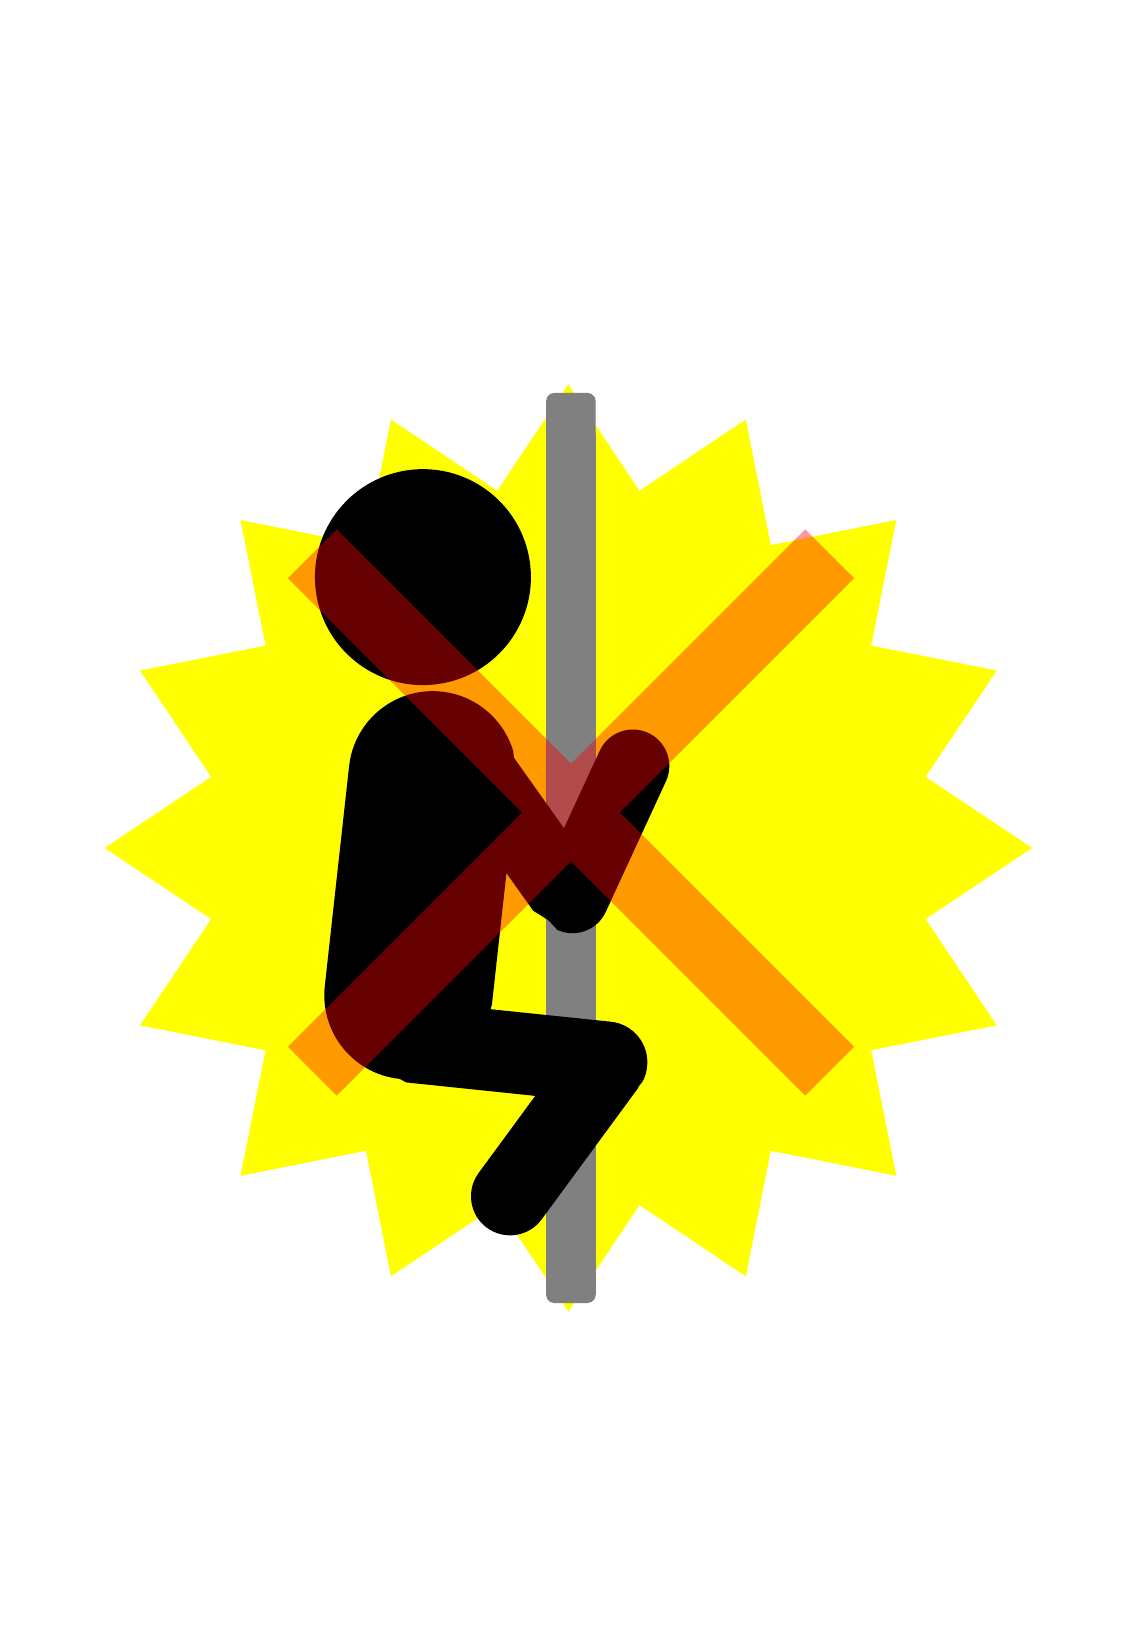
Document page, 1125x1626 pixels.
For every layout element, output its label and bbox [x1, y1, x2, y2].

text_box [104, 384, 1033, 1312]
